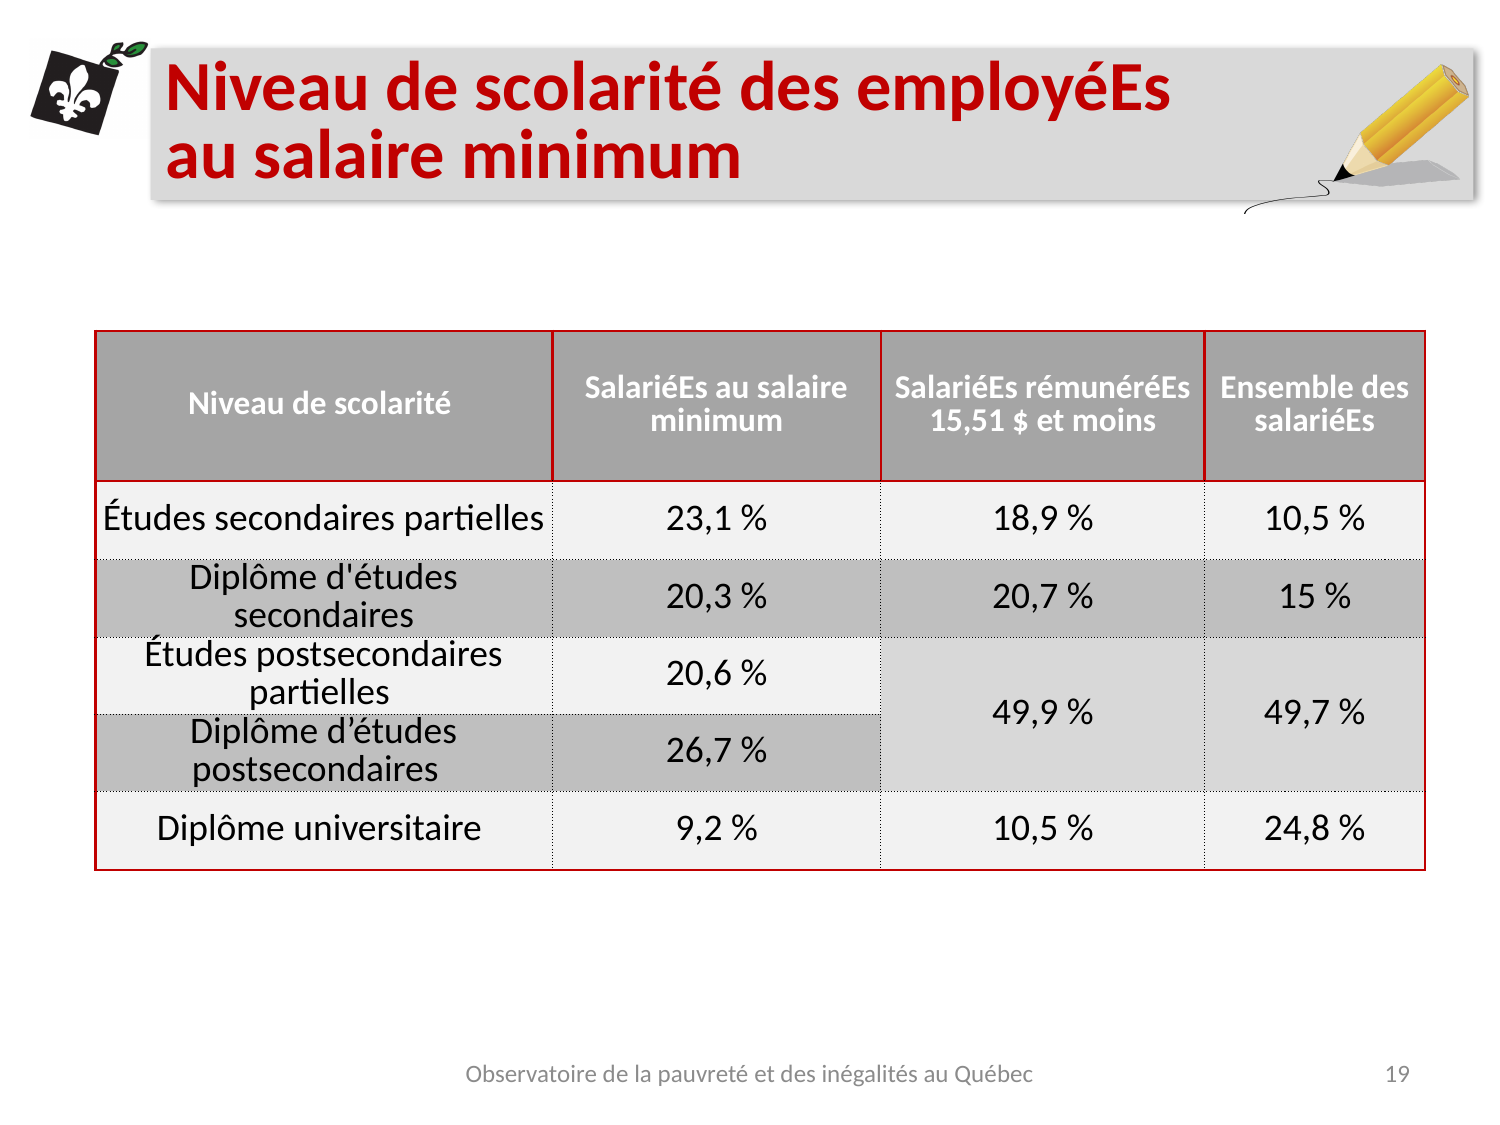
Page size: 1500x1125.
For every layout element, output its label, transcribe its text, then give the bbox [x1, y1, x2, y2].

table_cell Études postsecondaires partielles [97, 637, 552, 714]
table_cell Diplôme d’études postsecondaires [97, 714, 552, 791]
table_cell 20,7 % [881, 560, 1205, 637]
table_cell 49,7 % [1205, 637, 1424, 791]
table_cell 20,6 % [552, 637, 881, 714]
table_cell 26,7 % [552, 714, 881, 791]
table_cell Diplôme d'études secondaires [97, 560, 552, 637]
table_header Niveau de scolarité [97, 332, 551, 480]
picture [28, 38, 151, 139]
title Niveau de scolarité des employéEs au salaire minimum [150, 48, 1474, 200]
picture [1244, 64, 1469, 214]
table_cell 24,8 % [1205, 791, 1424, 869]
table_cell 15 % [1205, 560, 1424, 637]
table_cell 23,1 % [552, 482, 881, 560]
footer Observatoire de la pauvreté et des inégalités au Québec [0, 1042, 1500, 1103]
table_header SalariéEs rémunéréEs 15,51 $ et moins [882, 332, 1203, 480]
table_header SalariéEs au salaire minimum [554, 332, 880, 480]
table_cell Études secondaires partielles [97, 482, 552, 560]
table_cell 10,5 % [1205, 482, 1424, 560]
table_cell 49,9 % [881, 637, 1205, 791]
table_cell 9,2 % [552, 791, 881, 869]
table_cell 10,5 % [881, 791, 1205, 869]
table_cell 20,3 % [552, 560, 881, 637]
table_cell Diplôme universitaire [97, 791, 552, 869]
table_cell 18,9 % [881, 482, 1205, 560]
table_header Ensemble des salariéEs [1206, 332, 1424, 480]
